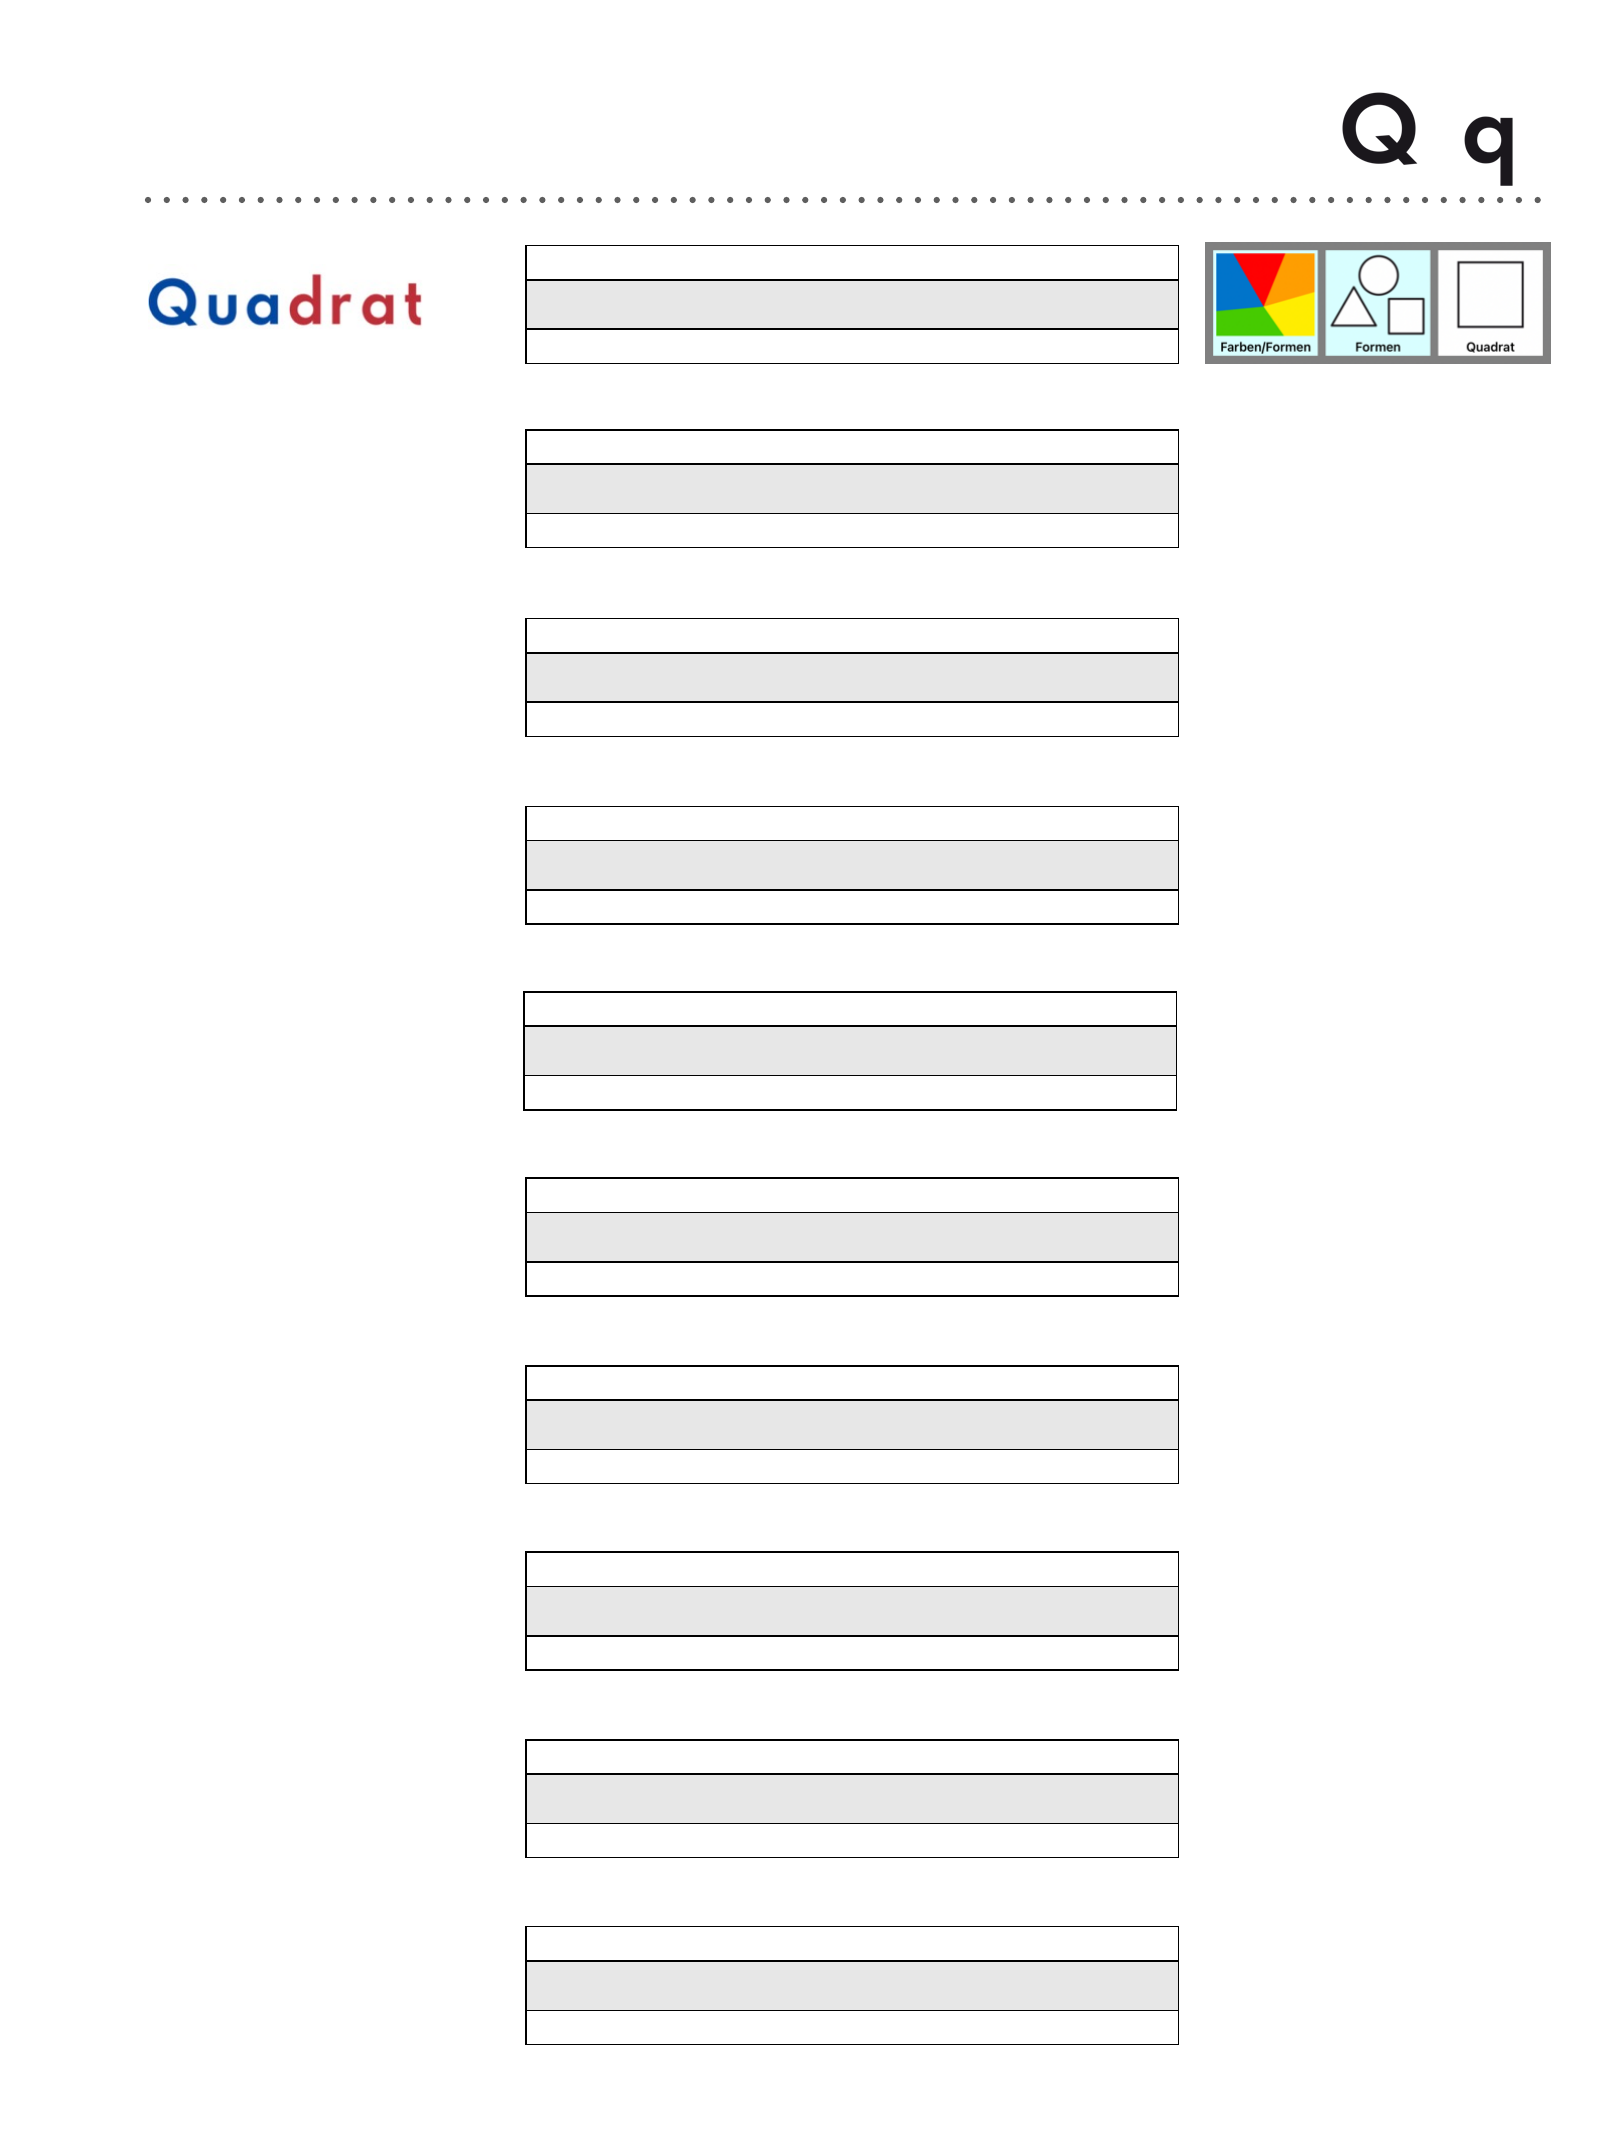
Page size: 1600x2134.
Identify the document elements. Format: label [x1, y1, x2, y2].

text_box [525, 1365, 1179, 1484]
picture [148, 264, 424, 342]
text_box [525, 1739, 1179, 1858]
text_box [525, 806, 1179, 925]
picture [1305, 69, 1562, 191]
text_box [525, 1177, 1179, 1297]
text_box [525, 1926, 1179, 2045]
text_box [523, 991, 1177, 1111]
picture [1205, 242, 1552, 364]
text_box [525, 429, 1179, 548]
text_box [525, 618, 1179, 737]
text_box [525, 245, 1179, 364]
text_box [525, 1551, 1179, 1671]
